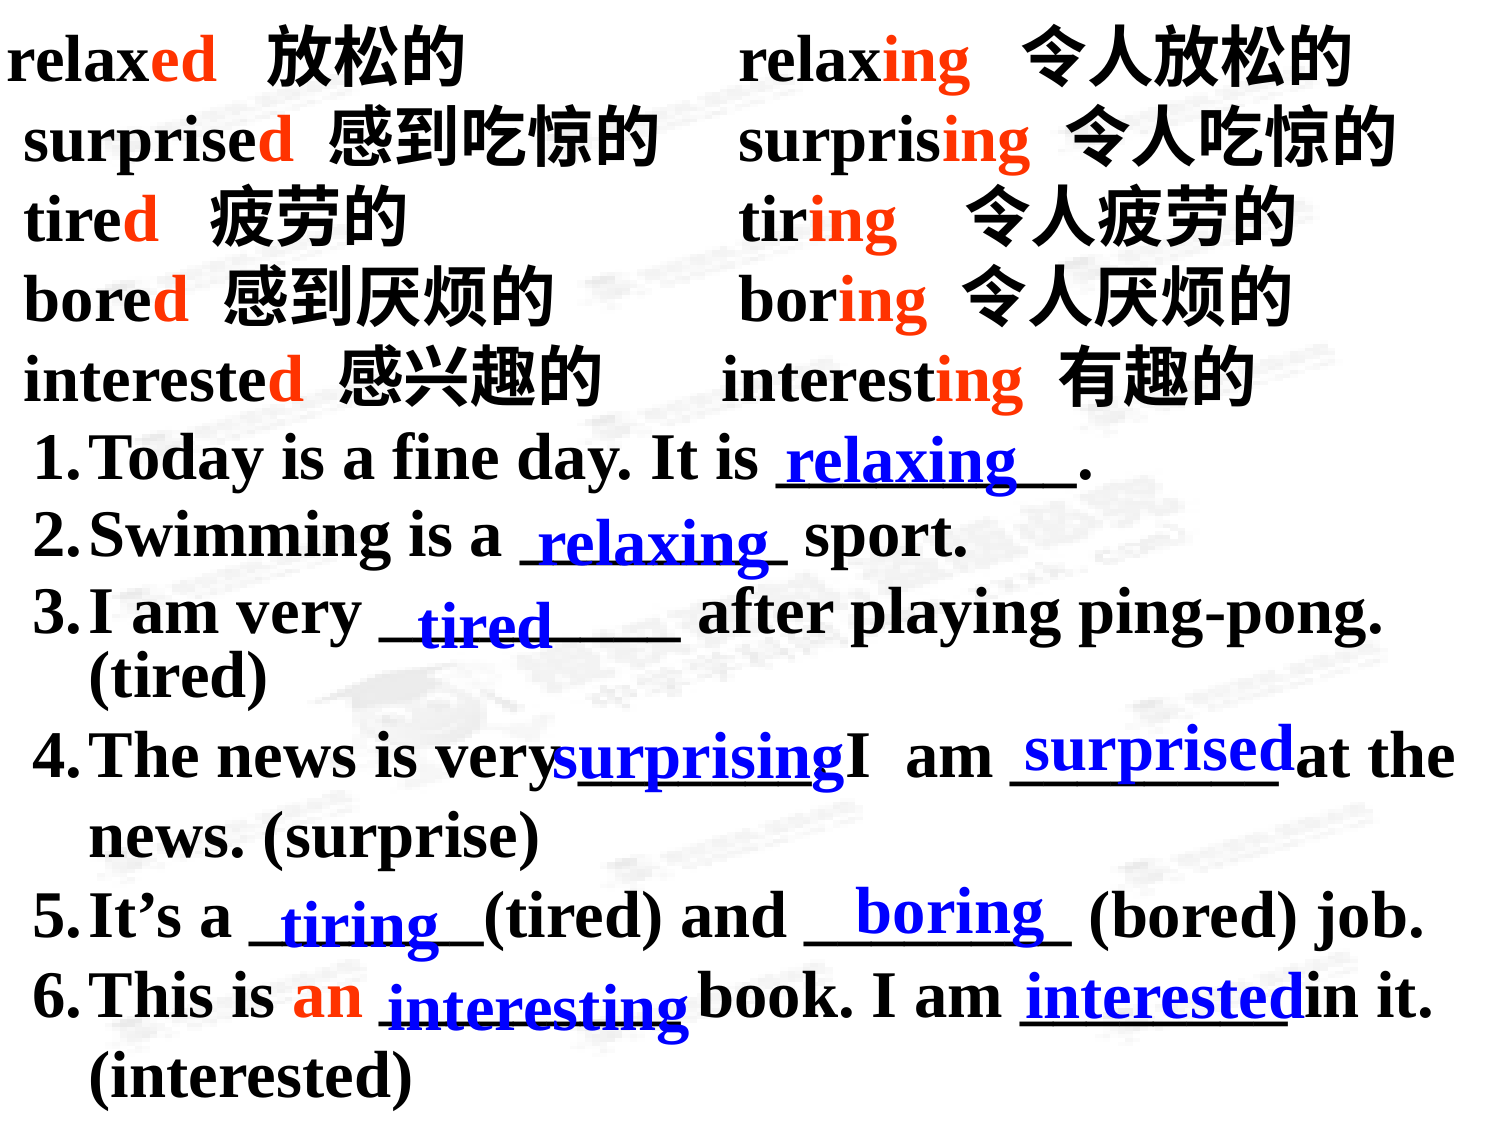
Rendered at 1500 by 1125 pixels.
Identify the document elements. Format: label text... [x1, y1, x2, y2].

text_box tiring [265, 873, 455, 969]
text_box surprising [537, 704, 861, 799]
text_box surprised [1009, 696, 1311, 791]
text_box relaxing 令人放松的 surprising 令人吃惊的 tiring 令人疲劳的 boring 令人厌烦的 interesting 有趣的 [706, 7, 1413, 423]
text_box relaxing [505, 491, 785, 587]
text_box interested [1010, 944, 1321, 1040]
text_box Today is a fine day. It is _________. Swimming is a ________ sport. I am very _________ after playing ping-pong. (tired) The news is very _______. I am ________ at the news. (surprise) It’s a _______(tired) and ________ (bored) job. This is an _________ book. I am ________ in it. (interested) [17, 420, 1500, 1118]
text_box tired [403, 574, 569, 669]
picture [0, 503, 1500, 1125]
text_box interesting [372, 956, 706, 1051]
text_box boring [841, 859, 1061, 954]
text_box relaxed 放松的 surprised 感到吃惊的 tired 疲劳的 bored 感到厌烦的 interested 感兴趣的 [0, 7, 676, 503]
text_box relaxing [753, 423, 1034, 504]
picture [0, 0, 1500, 420]
